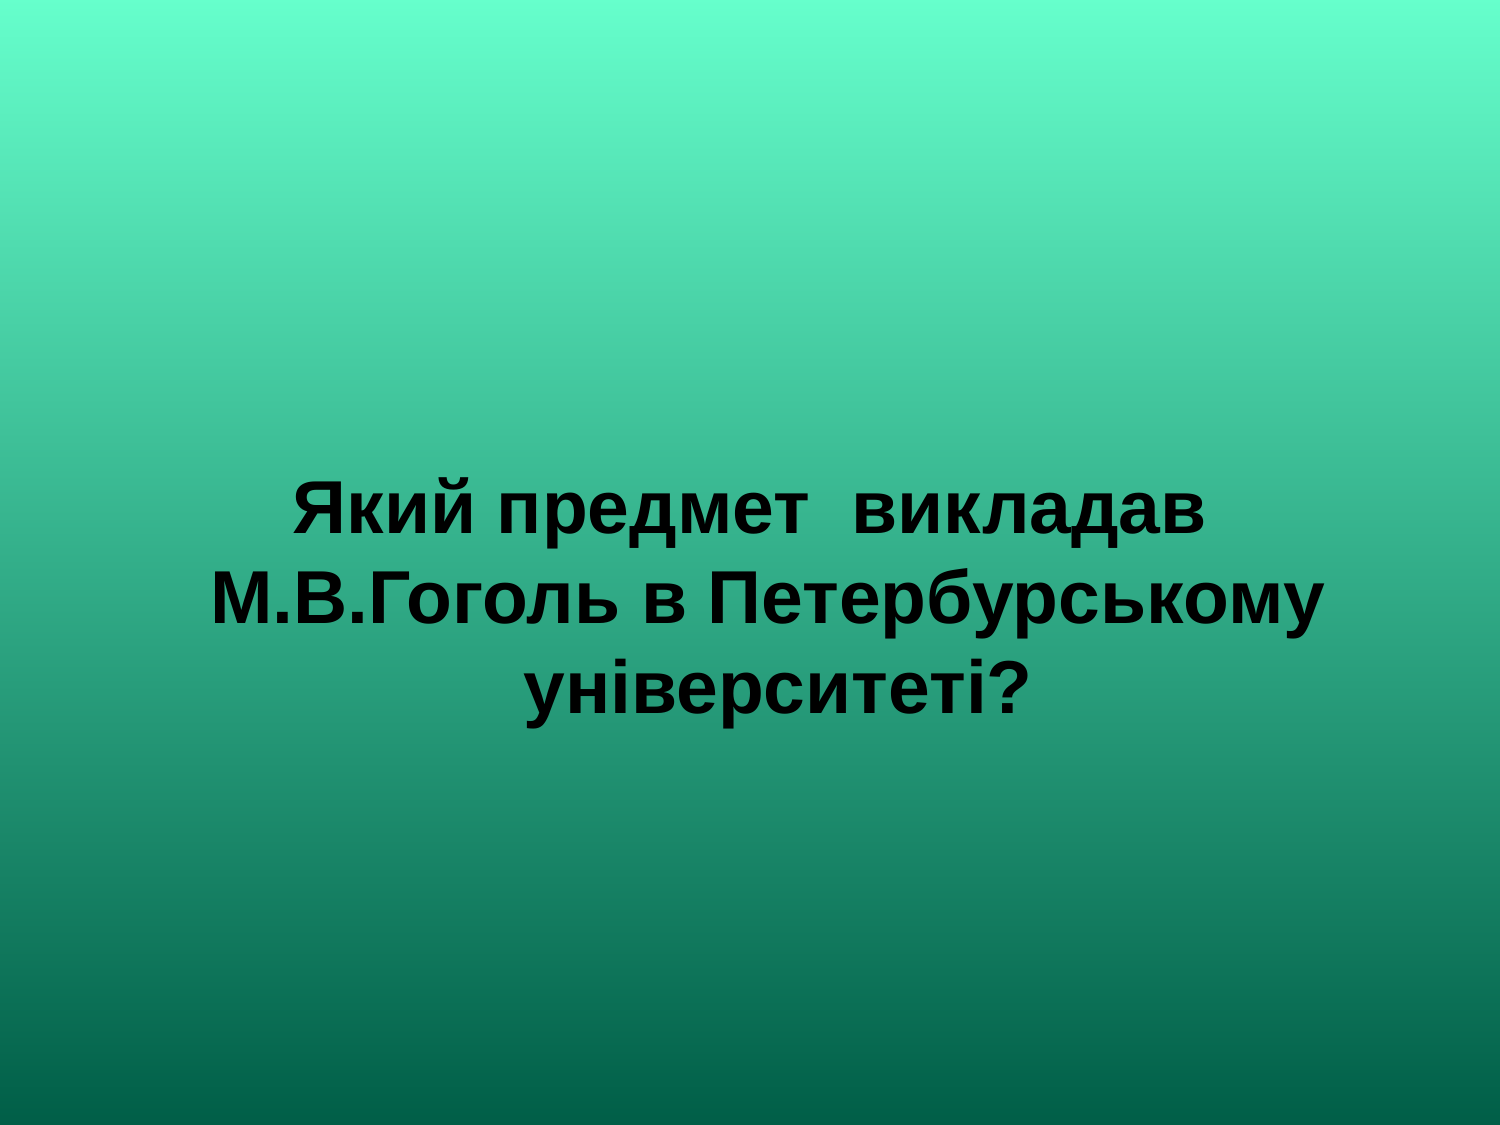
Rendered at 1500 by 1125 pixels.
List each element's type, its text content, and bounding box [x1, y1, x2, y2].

list Який предмет викладав М.В.Гоголь в Петербурському університеті? [74, 262, 1426, 1006]
